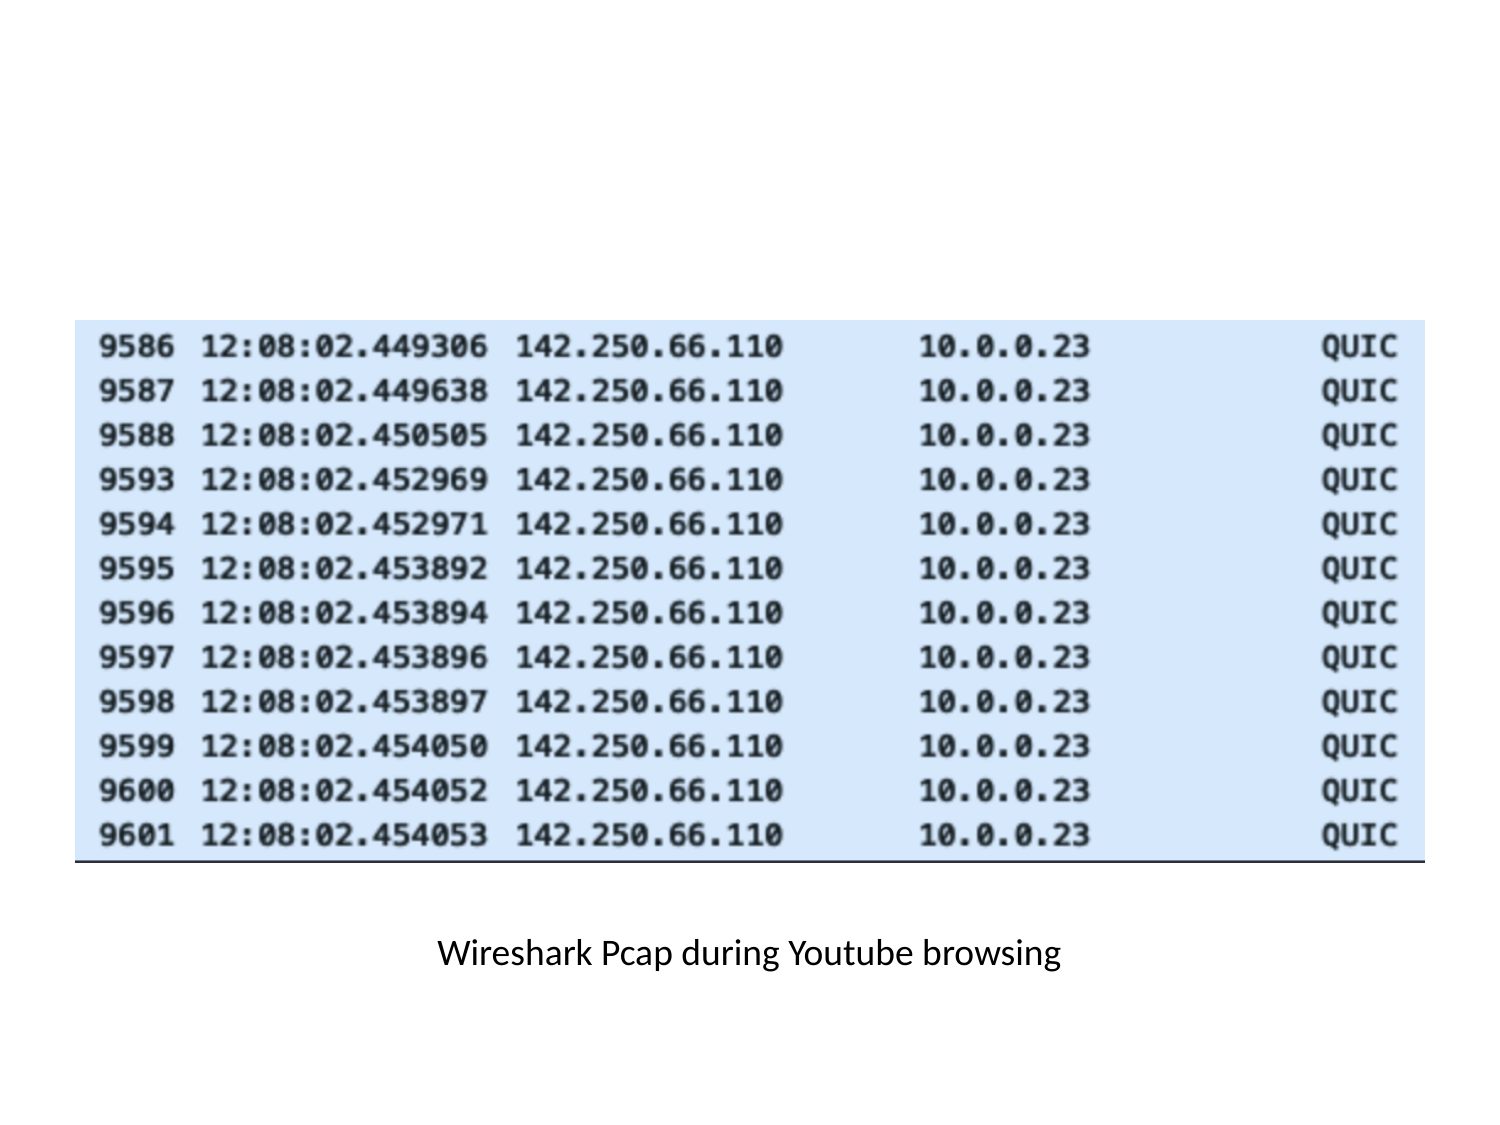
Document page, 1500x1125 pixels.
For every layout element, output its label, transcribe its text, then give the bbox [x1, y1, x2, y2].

picture [74, 320, 1426, 863]
text_box Wireshark Pcap during Youtube browsing [74, 920, 1425, 1005]
